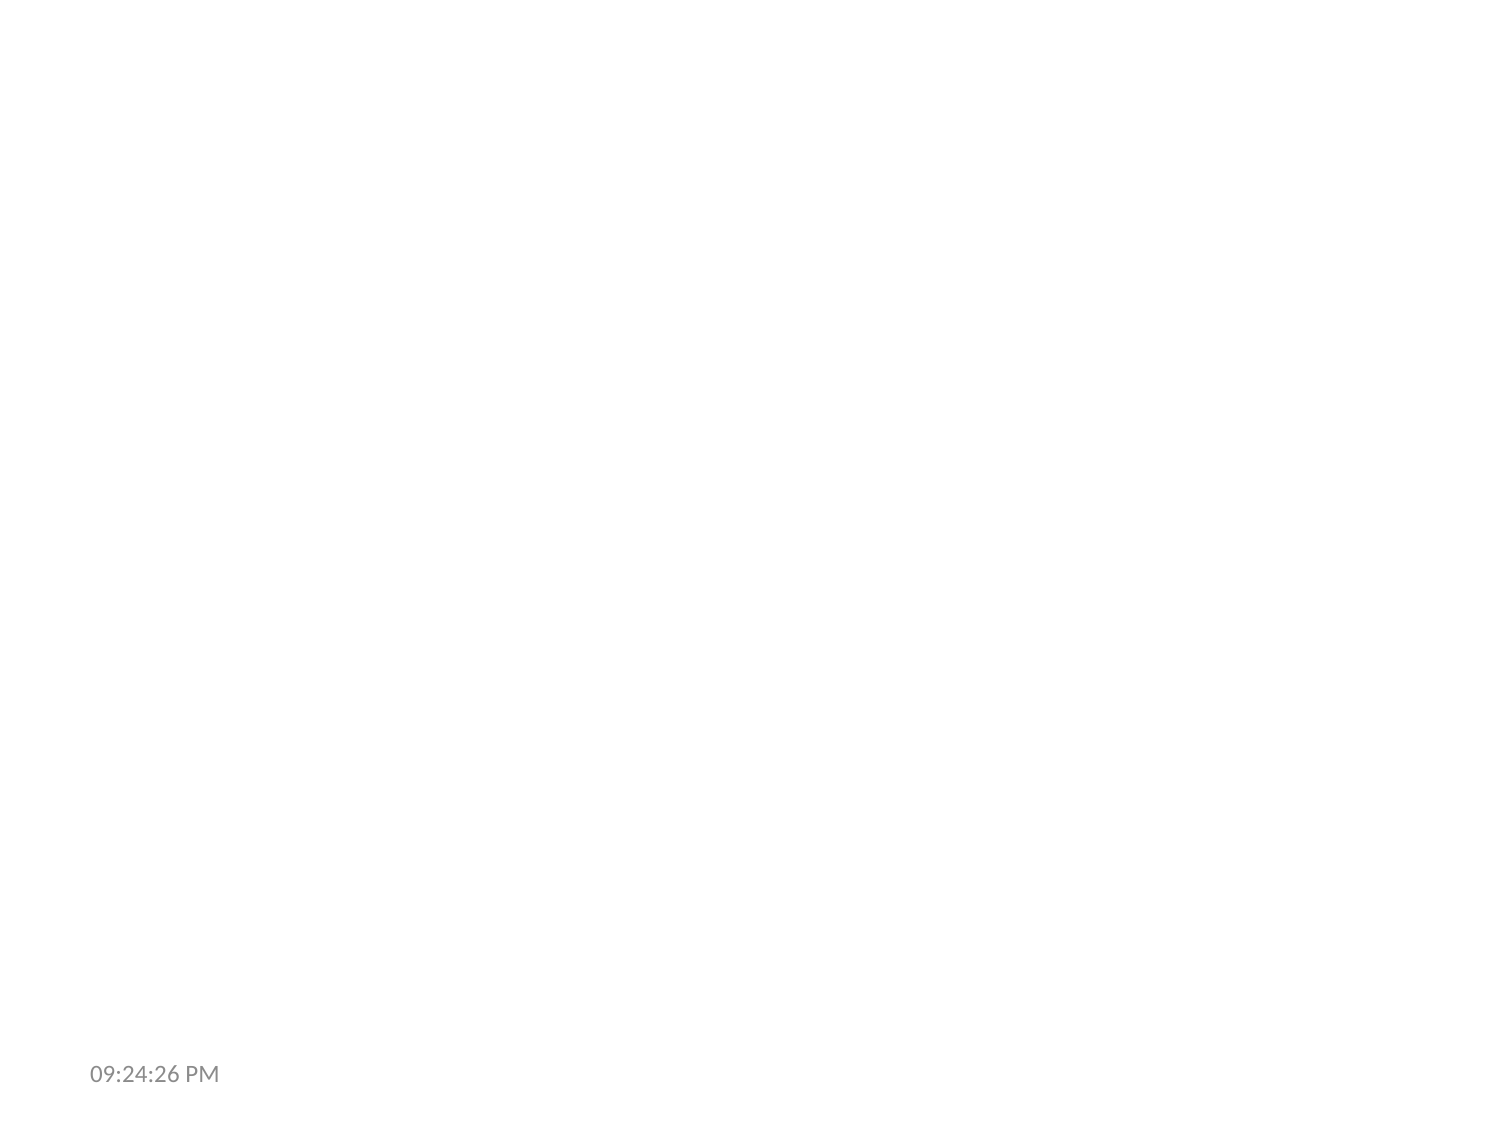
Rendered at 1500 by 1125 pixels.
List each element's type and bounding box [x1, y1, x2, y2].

slide_number [75, 1042, 425, 1103]
